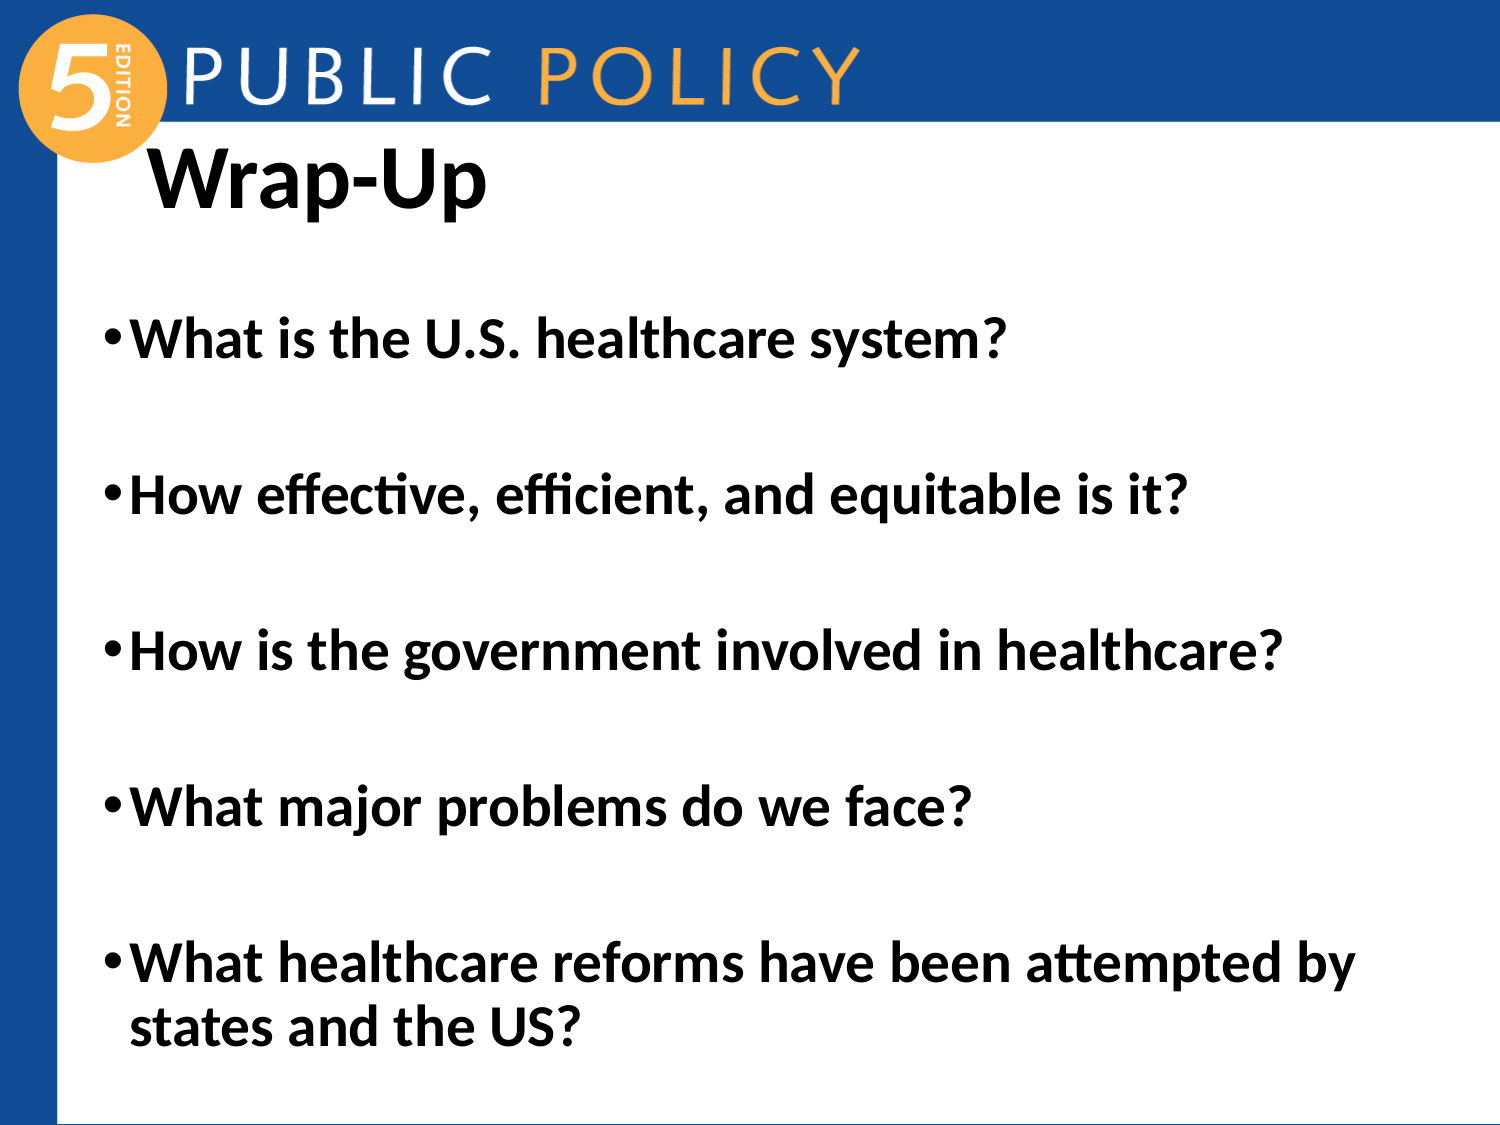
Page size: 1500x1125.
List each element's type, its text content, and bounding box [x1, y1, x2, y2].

title Wrap-Up [131, 70, 1426, 288]
picture [0, 0, 1500, 1125]
list What is the U.S. healthcare system? How effective, efficient, and equitable is it? How is the government involved in healthcare? What major problems do we face? What healthcare reforms have been attempted by states and the US? [87, 299, 1450, 1075]
